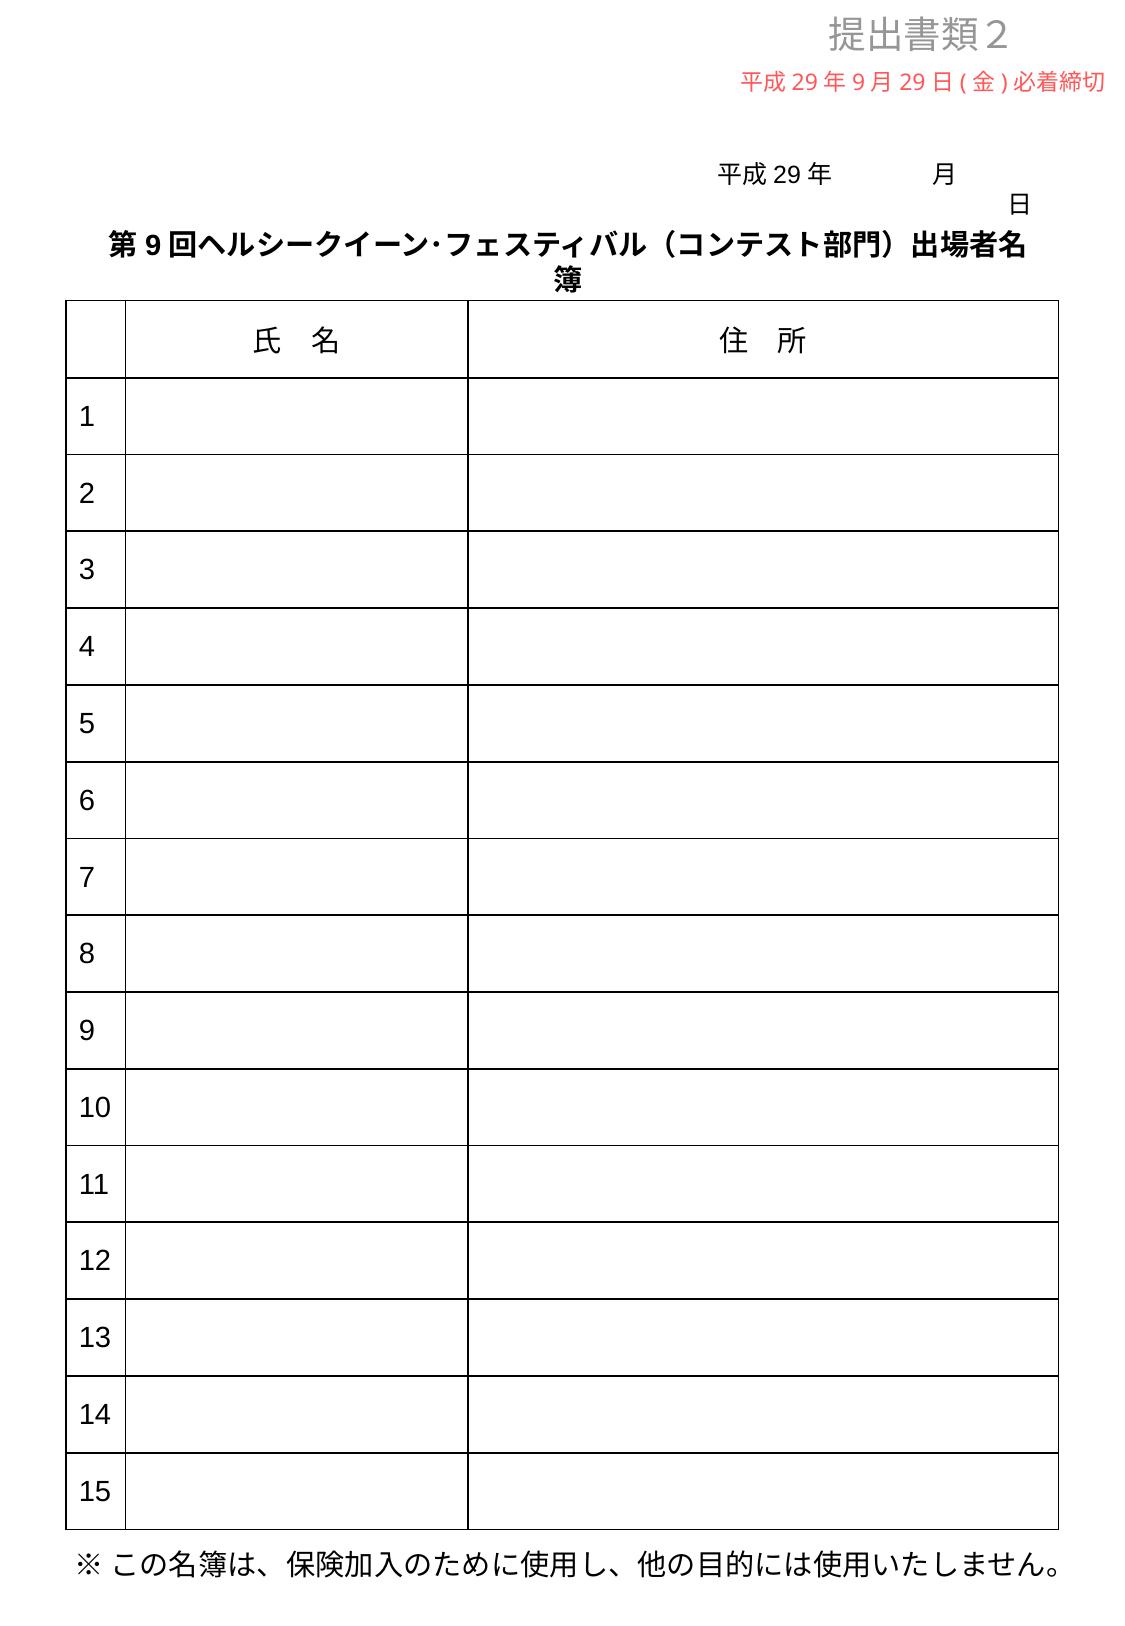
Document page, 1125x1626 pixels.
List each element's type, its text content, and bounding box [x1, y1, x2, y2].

table_cell [126, 455, 467, 530]
table_cell [469, 609, 1058, 684]
table_cell [126, 379, 467, 454]
table_cell 6 [67, 763, 125, 838]
table_cell [126, 1454, 467, 1529]
table_cell [469, 763, 1058, 838]
table_cell 7 [67, 839, 125, 914]
table_cell [126, 839, 467, 914]
table_cell [126, 1223, 467, 1298]
text_box ※この名簿は、保険加入のために使用し、他の目的には使用いたしません。 [61, 1544, 1059, 1583]
table_cell [469, 455, 1058, 530]
table_cell 1 [67, 379, 125, 454]
table_cell [126, 1377, 467, 1452]
table_cell [469, 1300, 1058, 1375]
table_cell [126, 1070, 467, 1145]
table_cell [469, 532, 1058, 607]
table_cell [469, 916, 1058, 991]
table_cell 12 [67, 1223, 125, 1298]
table_header 住 所 [469, 301, 1058, 377]
table_cell [469, 1377, 1058, 1452]
text_box 提出書類２ 平成29年9月29日(金)必着締切 [727, 9, 1118, 97]
table_cell [469, 993, 1058, 1068]
table_cell [469, 379, 1058, 454]
table_cell [126, 686, 467, 761]
table_cell 4 [67, 609, 125, 684]
table_cell 3 [67, 532, 125, 607]
table_cell [469, 839, 1058, 914]
table_cell [469, 1223, 1058, 1298]
table_cell 2 [67, 455, 125, 530]
table_cell [469, 686, 1058, 761]
text_box 第9回ヘルシークイーン･フェスティバル（コンテスト部門）出場者名簿 [90, 218, 1047, 304]
table_cell 9 [67, 993, 125, 1068]
table_header [67, 301, 125, 377]
table_cell 8 [67, 916, 125, 991]
table_cell [469, 1454, 1058, 1529]
table_cell 13 [67, 1300, 125, 1375]
table_cell 15 [67, 1454, 125, 1529]
table_cell 11 [67, 1146, 125, 1221]
table_cell [126, 1300, 467, 1375]
table_cell [469, 1070, 1058, 1145]
table_cell 14 [67, 1377, 125, 1452]
table_cell 5 [67, 686, 125, 761]
table_cell 10 [67, 1070, 125, 1145]
table_cell [469, 1146, 1058, 1221]
table_cell [126, 763, 467, 838]
table_cell [126, 532, 467, 607]
table_cell [126, 1146, 467, 1221]
table_cell [126, 916, 467, 991]
table_cell [126, 609, 467, 684]
text_box 平成29年 月 日 [680, 151, 1047, 226]
table_header 氏 名 [126, 304, 467, 377]
table_cell [126, 993, 467, 1068]
